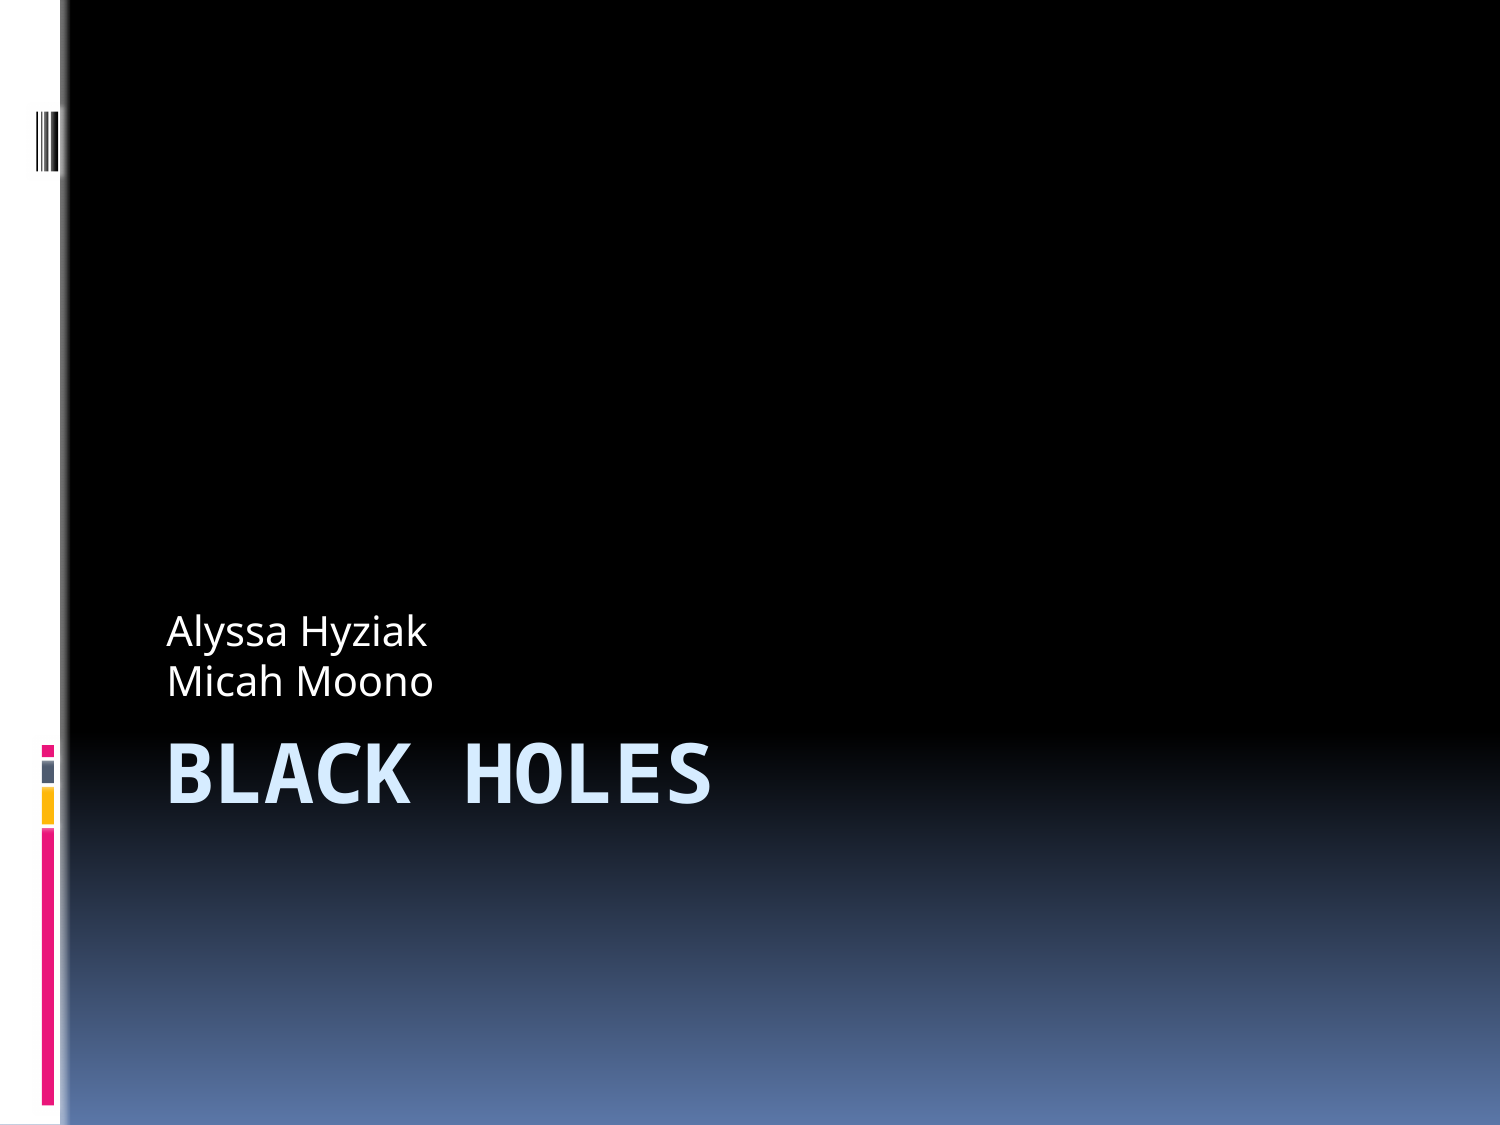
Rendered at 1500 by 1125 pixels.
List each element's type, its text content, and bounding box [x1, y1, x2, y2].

title Black Holes [150, 713, 1425, 1037]
subtitle Alyssa Hyziak Micah Moono [150, 464, 1425, 713]
